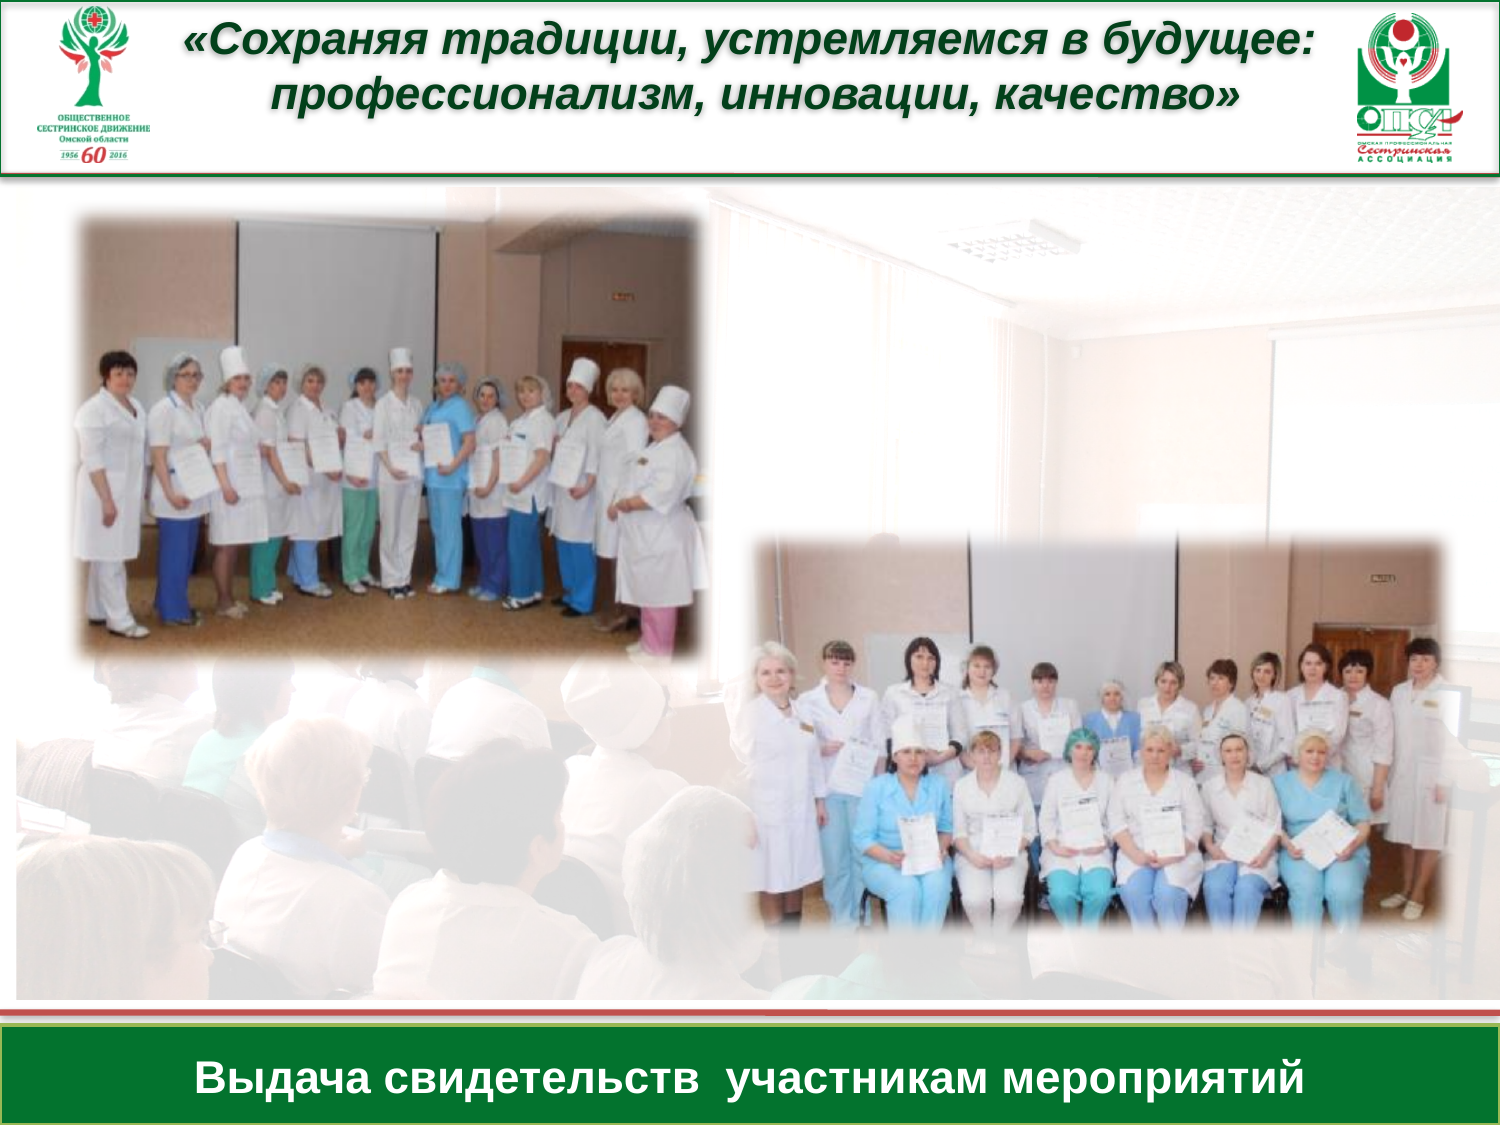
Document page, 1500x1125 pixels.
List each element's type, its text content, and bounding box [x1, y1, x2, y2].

text_box Выдача свидетельств участникам мероприятий [0, 1024, 1500, 1125]
text_box «Сохраняя традиции, устремляемся в будущее: профессионализм, инновации, качество» [0, 0, 1500, 174]
picture [1356, 13, 1463, 163]
picture [37, 6, 151, 163]
picture [16, 187, 1500, 1001]
